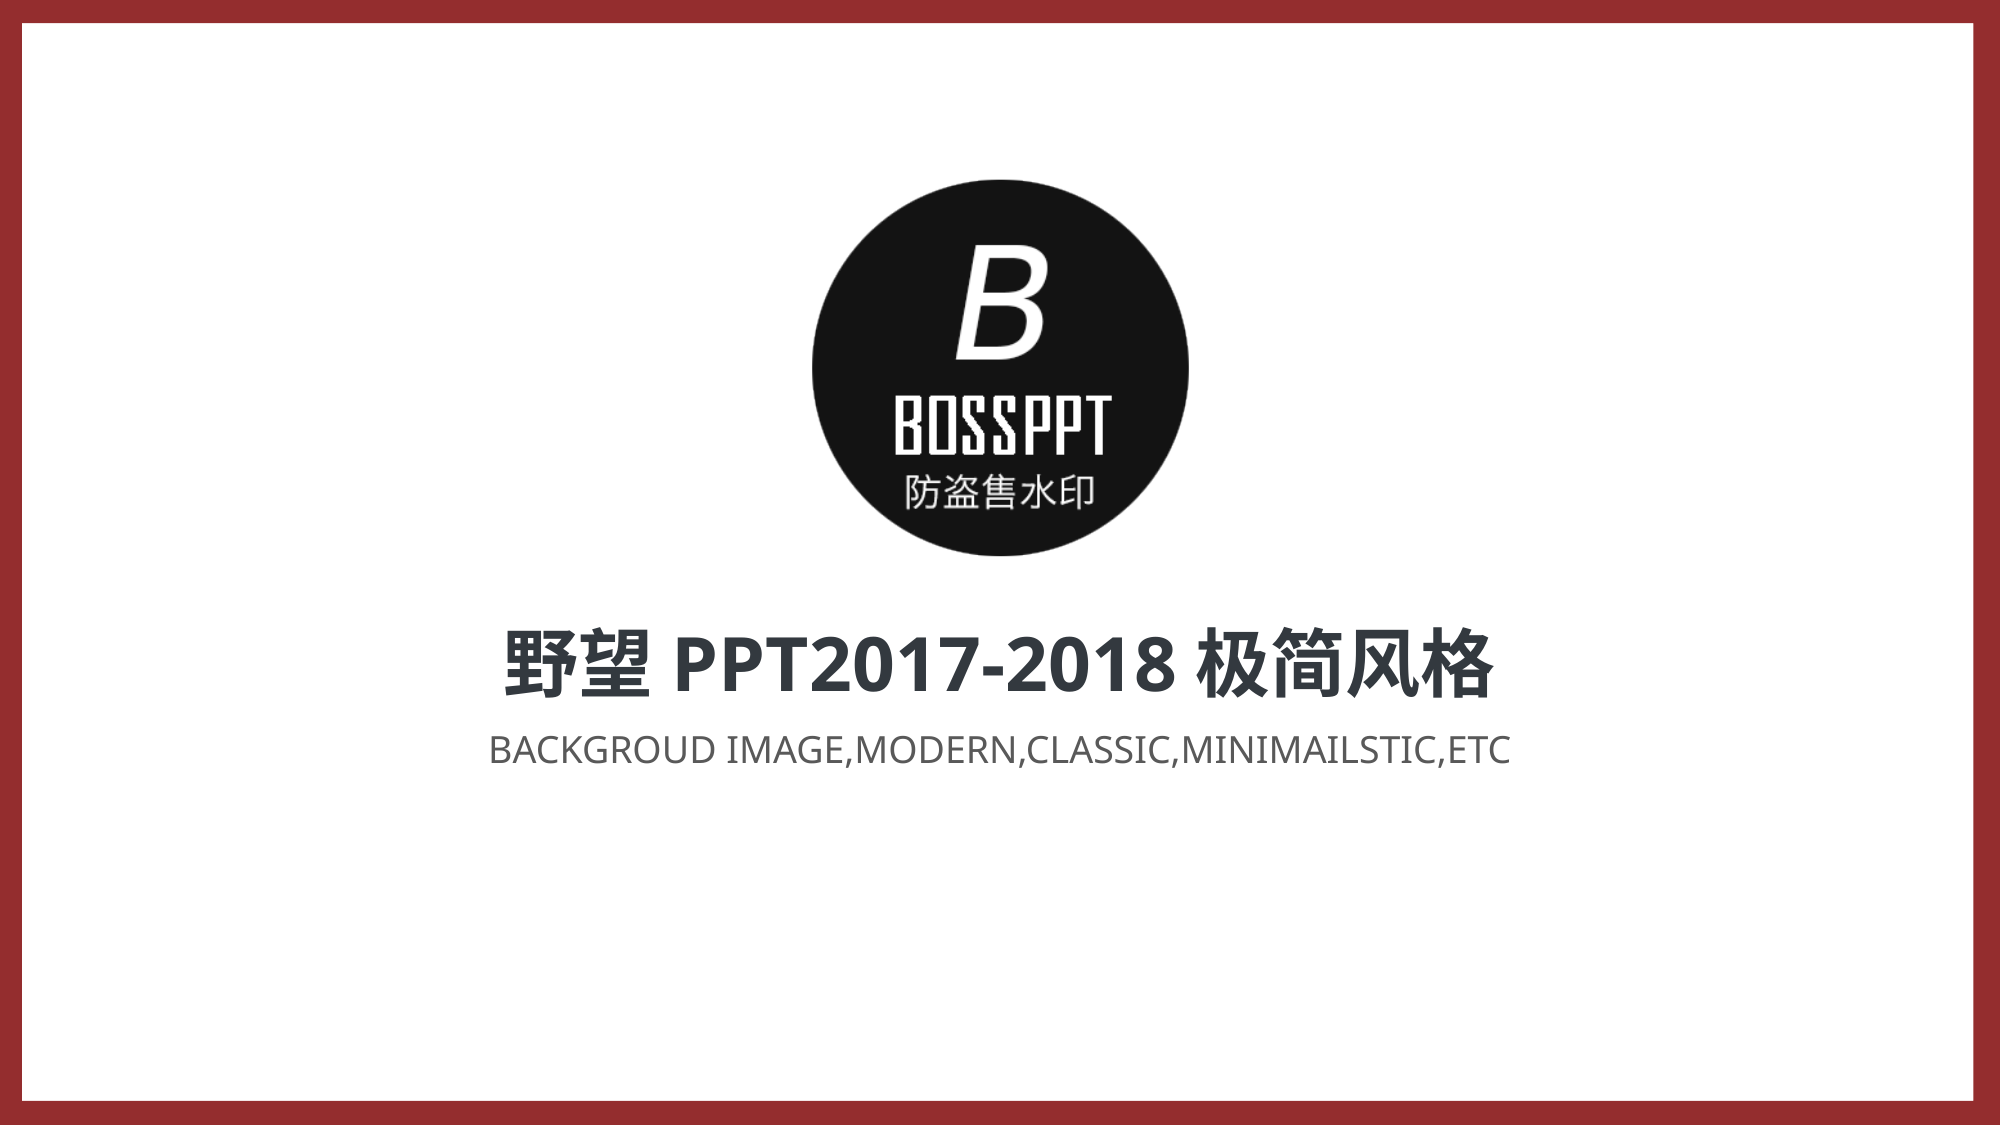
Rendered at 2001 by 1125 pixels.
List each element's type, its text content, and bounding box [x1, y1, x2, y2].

text_box 野望PPT2017-2018极简风格 [489, 608, 1511, 714]
picture [807, 177, 1193, 563]
text_box [0, 0, 2000, 1125]
text_box BACKGROUD IMAGE,MODERN,CLASSIC,MINIMAILSTIC,ETC [473, 718, 1527, 778]
